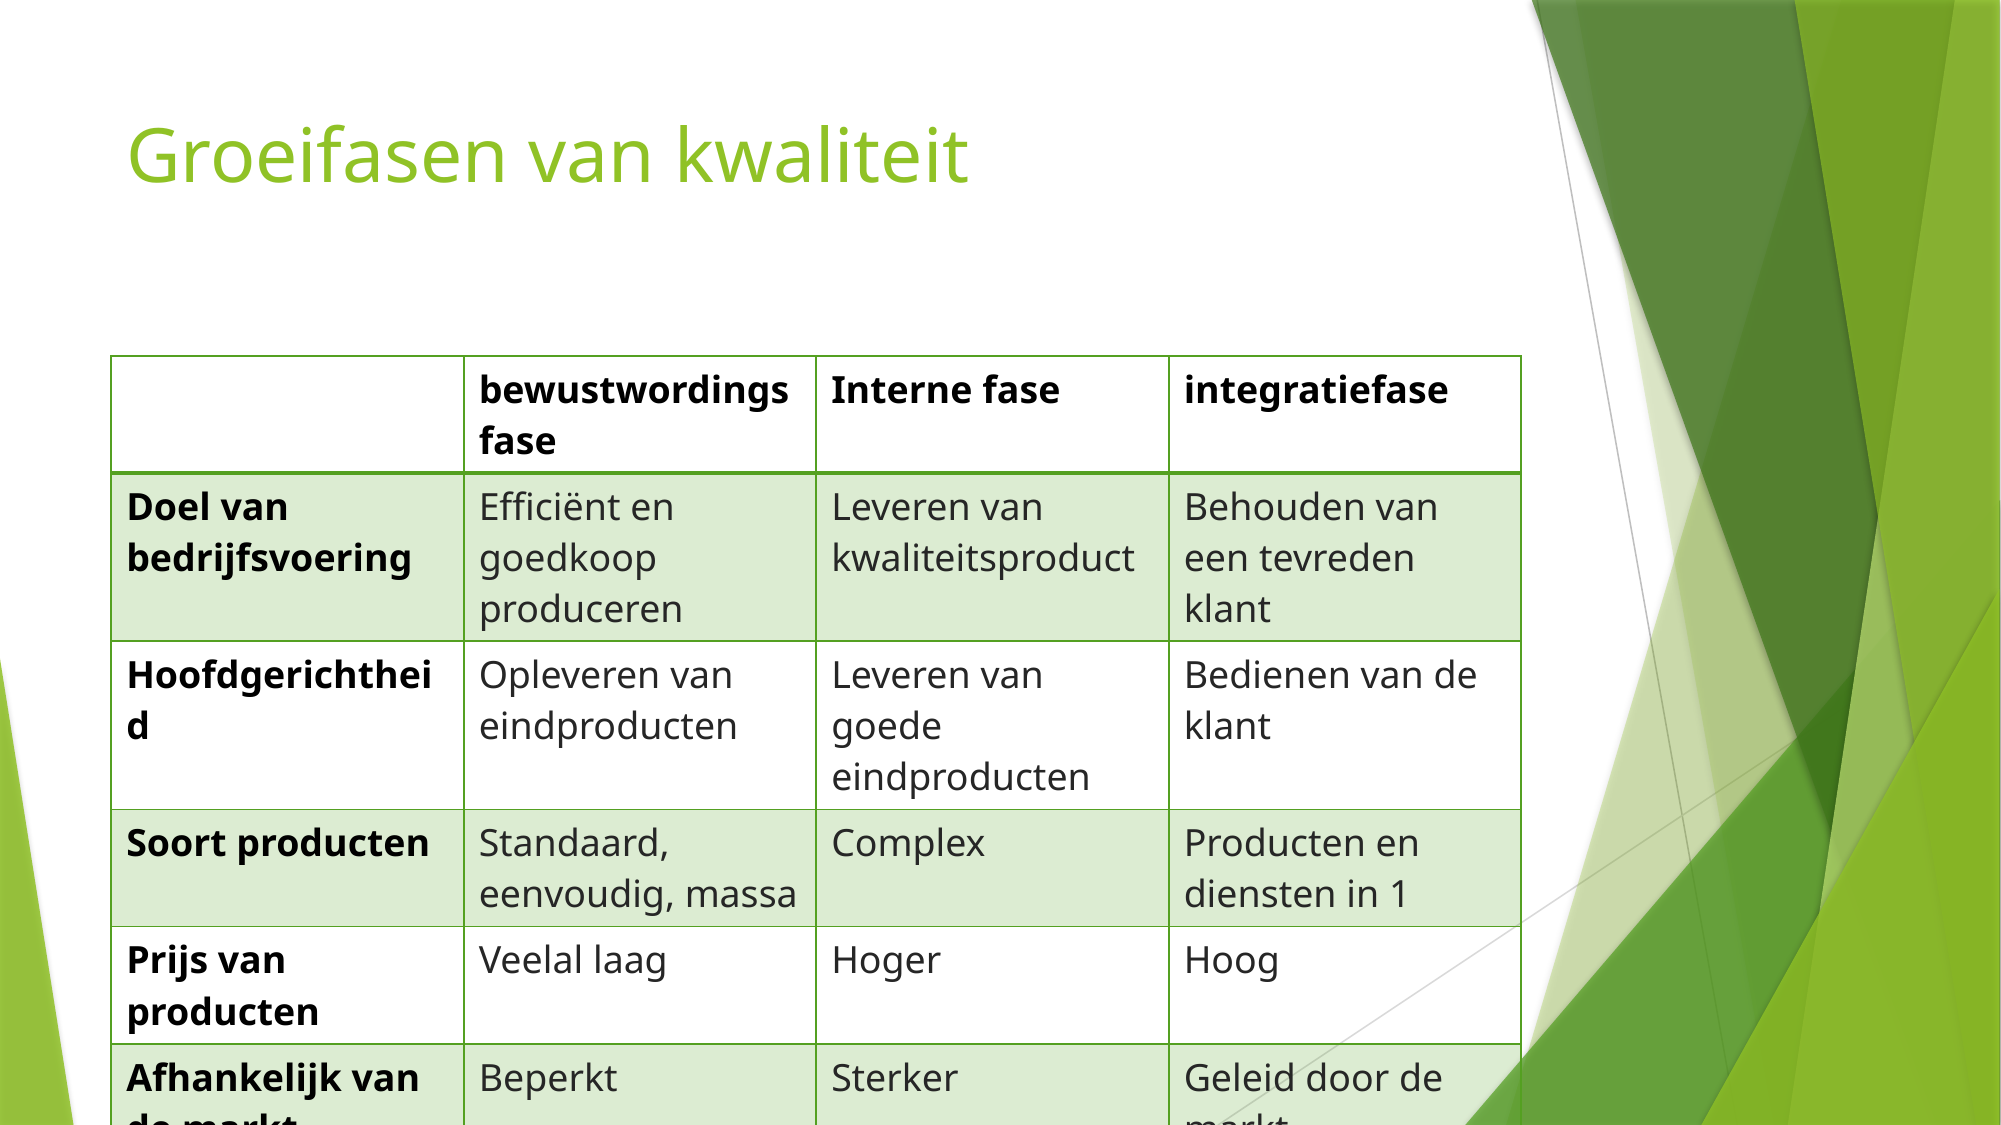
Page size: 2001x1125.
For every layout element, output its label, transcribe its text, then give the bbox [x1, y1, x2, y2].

table_cell Efficiënt en goedkoop produceren [465, 475, 815, 640]
table_cell Soort producten [112, 810, 463, 926]
table_cell Complex [817, 810, 1168, 926]
table_cell Hoofdgerichtheid [112, 642, 463, 809]
table_cell Afhankelijk van de markt [112, 1045, 463, 1125]
table_cell Hoog [1170, 927, 1520, 1043]
table_header [112, 357, 463, 471]
table_cell Sterker [817, 1045, 1168, 1125]
table_header Interne fase [817, 357, 1168, 471]
table_cell Beperkt [465, 1045, 815, 1125]
table_cell Hoger [817, 927, 1168, 1043]
table_cell Doel van bedrijfsvoering [112, 475, 463, 640]
table_header integratiefase [1170, 357, 1520, 471]
table_cell Leveren van kwaliteitsproduct [817, 475, 1168, 640]
table_cell Behouden van een tevreden klant [1170, 475, 1520, 640]
table_cell Veelal laag [465, 927, 815, 1043]
table_cell Prijs van producten [112, 927, 463, 1043]
table_cell Standaard, eenvoudig, massa [465, 810, 815, 926]
title Groeifasen van kwaliteit [111, 99, 1522, 317]
table_cell Producten en diensten in 1 [1170, 810, 1520, 926]
table_cell Opleveren van eindproducten [465, 642, 815, 809]
table_cell Leveren van goede eindproducten [817, 642, 1168, 809]
table_header bewustwordingsfase [465, 357, 815, 471]
table_cell Bedienen van de klant [1170, 642, 1520, 809]
table_cell Geleid door de markt [1170, 1045, 1520, 1125]
